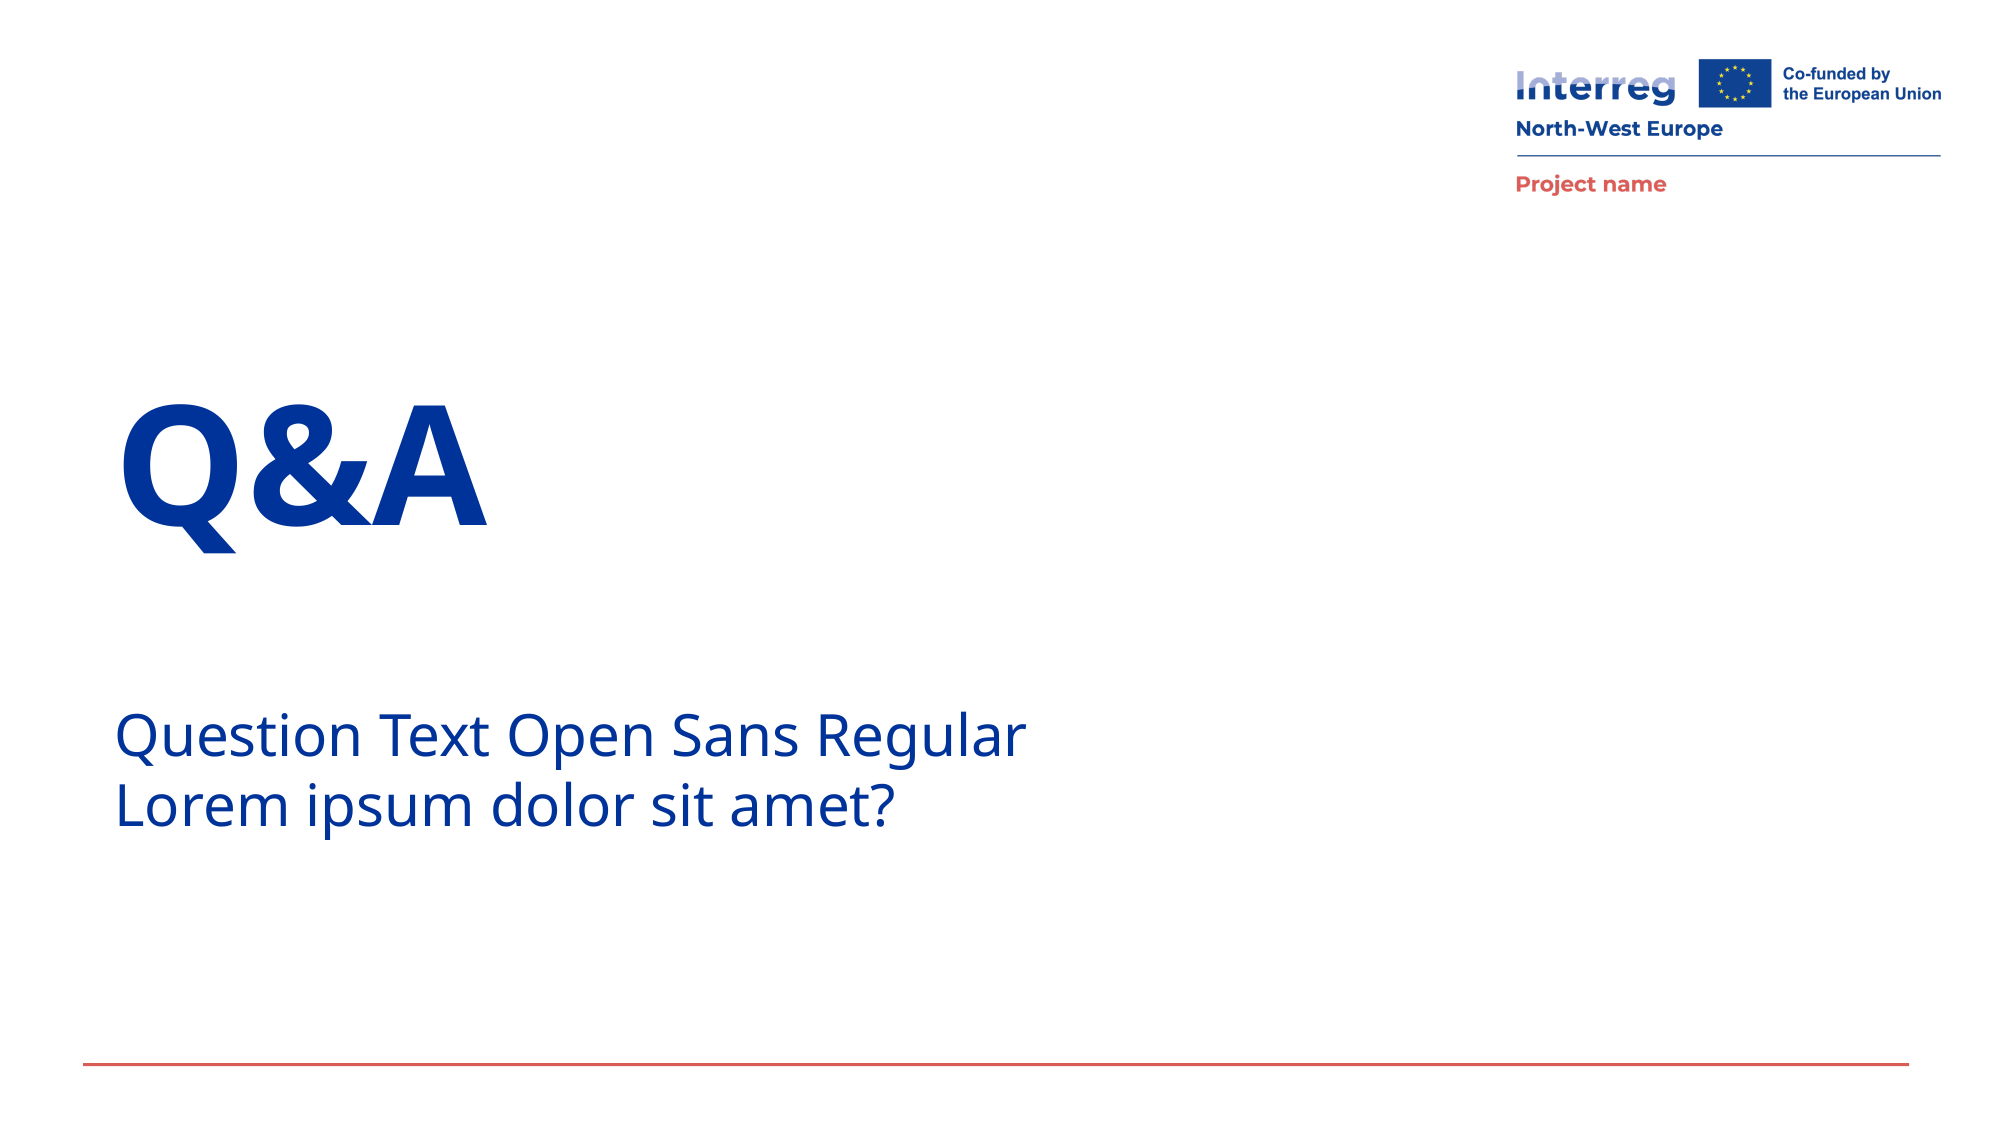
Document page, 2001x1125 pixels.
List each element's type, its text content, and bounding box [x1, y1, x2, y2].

text_box Q&A Question Text Open Sans Regular Lorem ipsum dolor sit amet? [99, 350, 1375, 998]
picture [1458, 0, 2000, 251]
